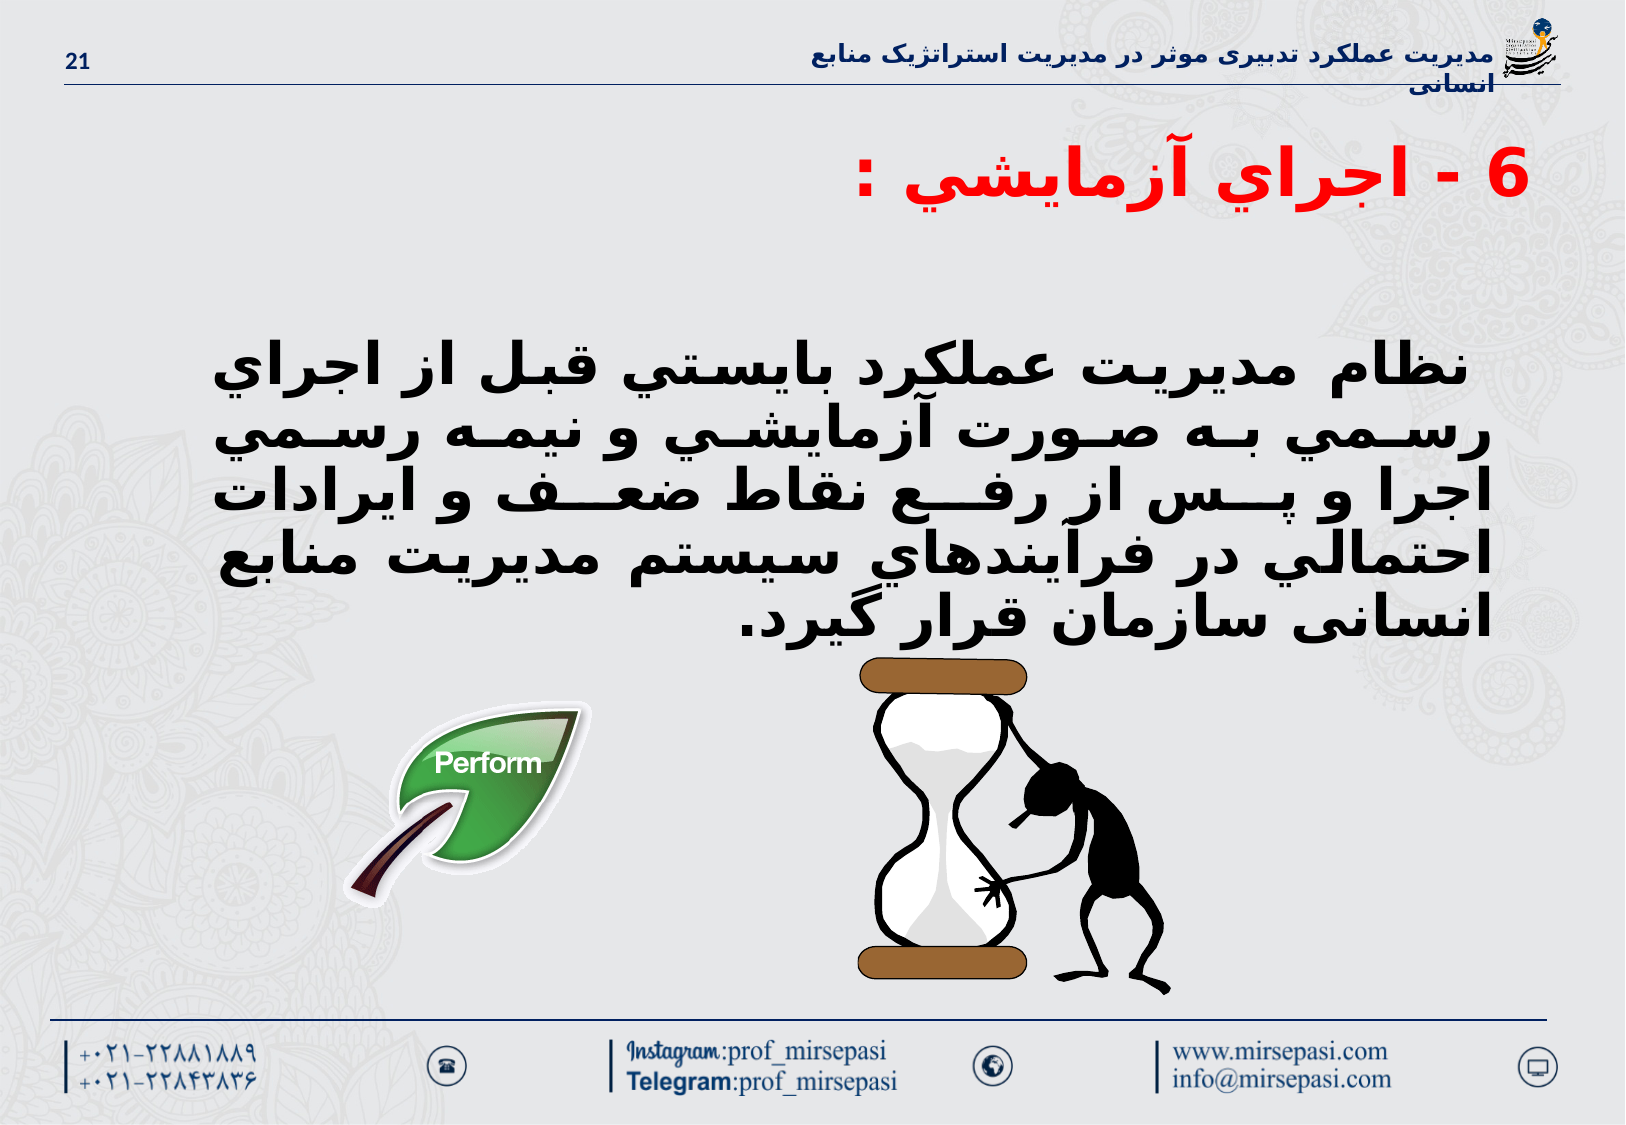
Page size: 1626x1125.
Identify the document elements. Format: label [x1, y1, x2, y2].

text_box [857, 657, 1171, 996]
picture [0, 0, 1625, 1125]
text_box [50, 1019, 1558, 1096]
